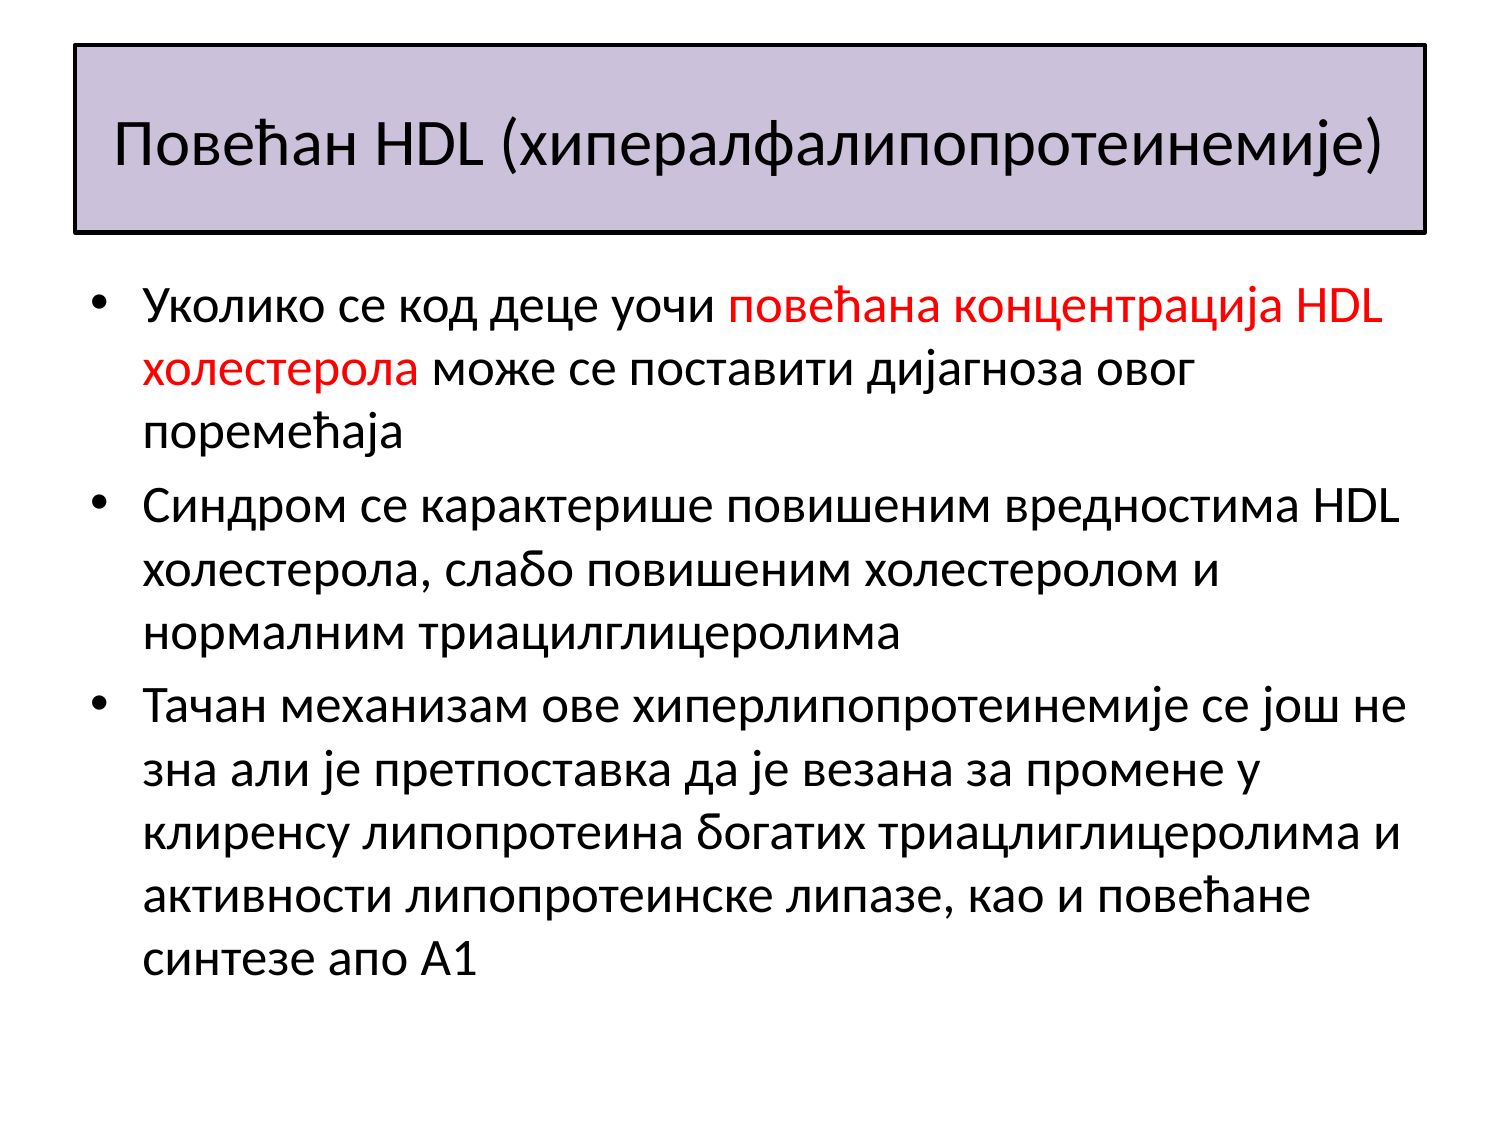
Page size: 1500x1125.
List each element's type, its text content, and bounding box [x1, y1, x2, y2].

list Уколико се код деце уочи повећана концентрација HDL холестерола може се поставити дијагноза овог поремећаја Синдром се карактерише повишеним вредностима HDL холестерола, слабо повишеним холестеролом и нормалним триацилглицеролима Тачан механизам ове хиперлипопротеинемије се још не зна али је претпоставка да је везана за промене у клиренсу липопротеина богатих триацлиглицеролима и активности липопротеинске липазе, као и повећане синтезе апо A1 [75, 262, 1425, 1005]
title Повећан HDL (хипералфалипопротеинемије) [73, 43, 1427, 235]
